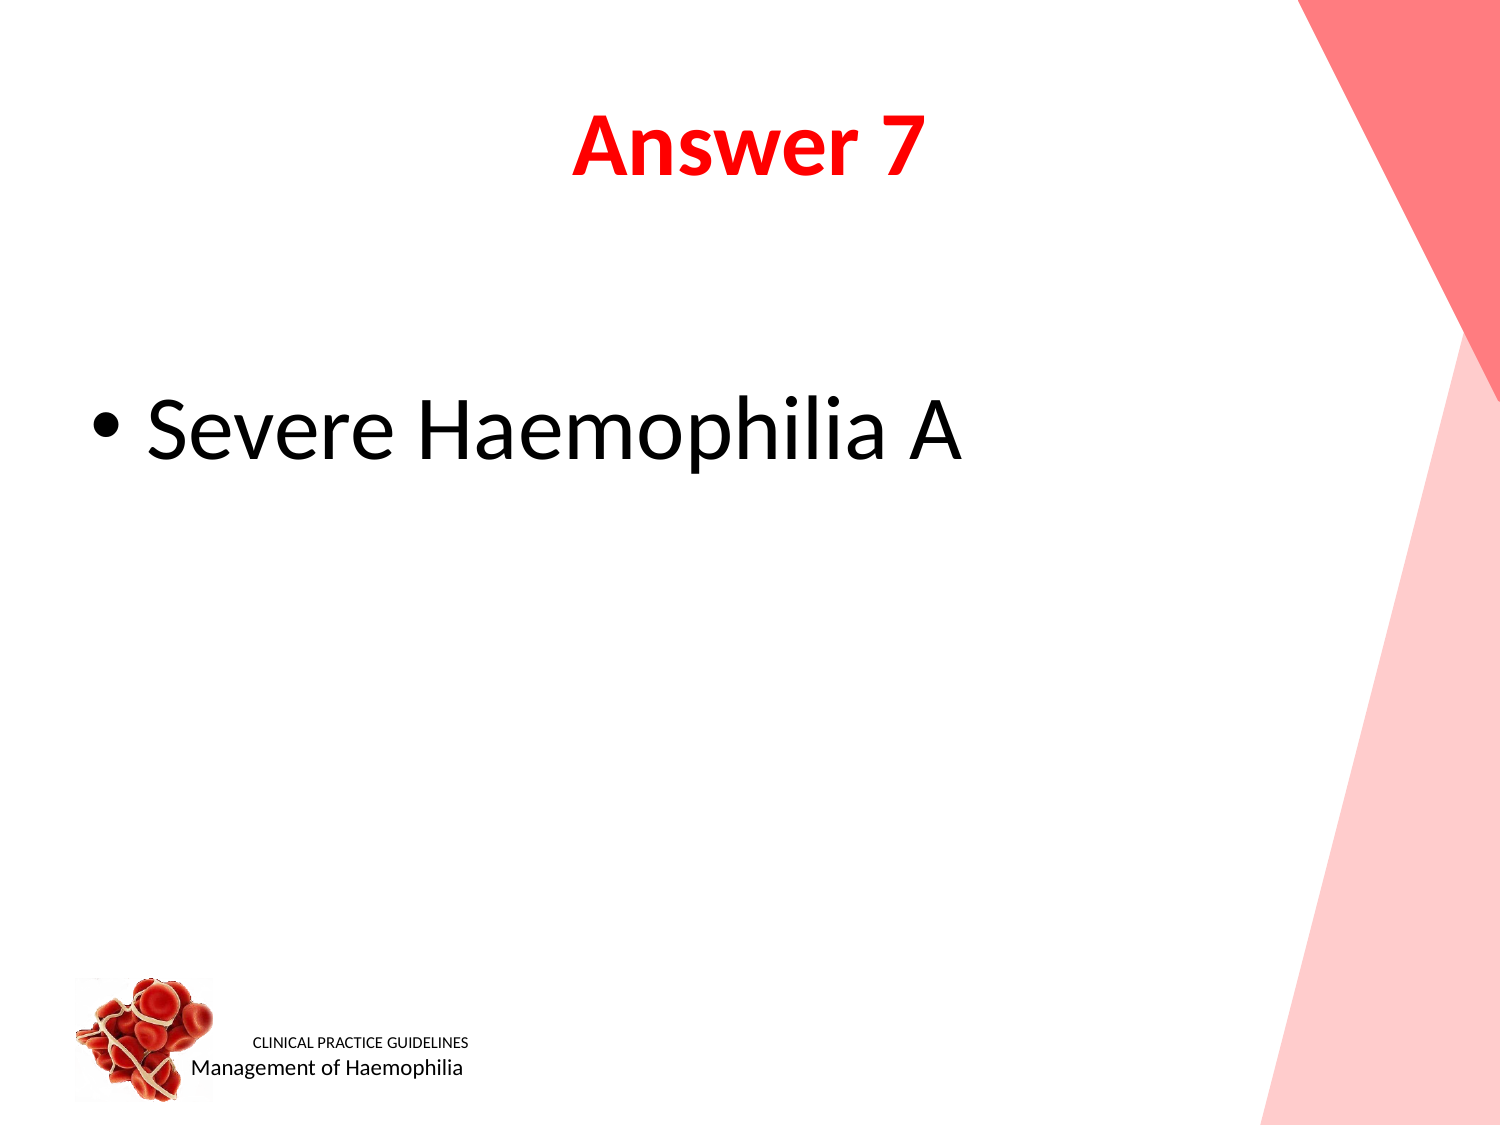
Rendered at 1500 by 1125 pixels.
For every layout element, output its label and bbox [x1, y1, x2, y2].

text_box [74, 0, 1500, 1125]
